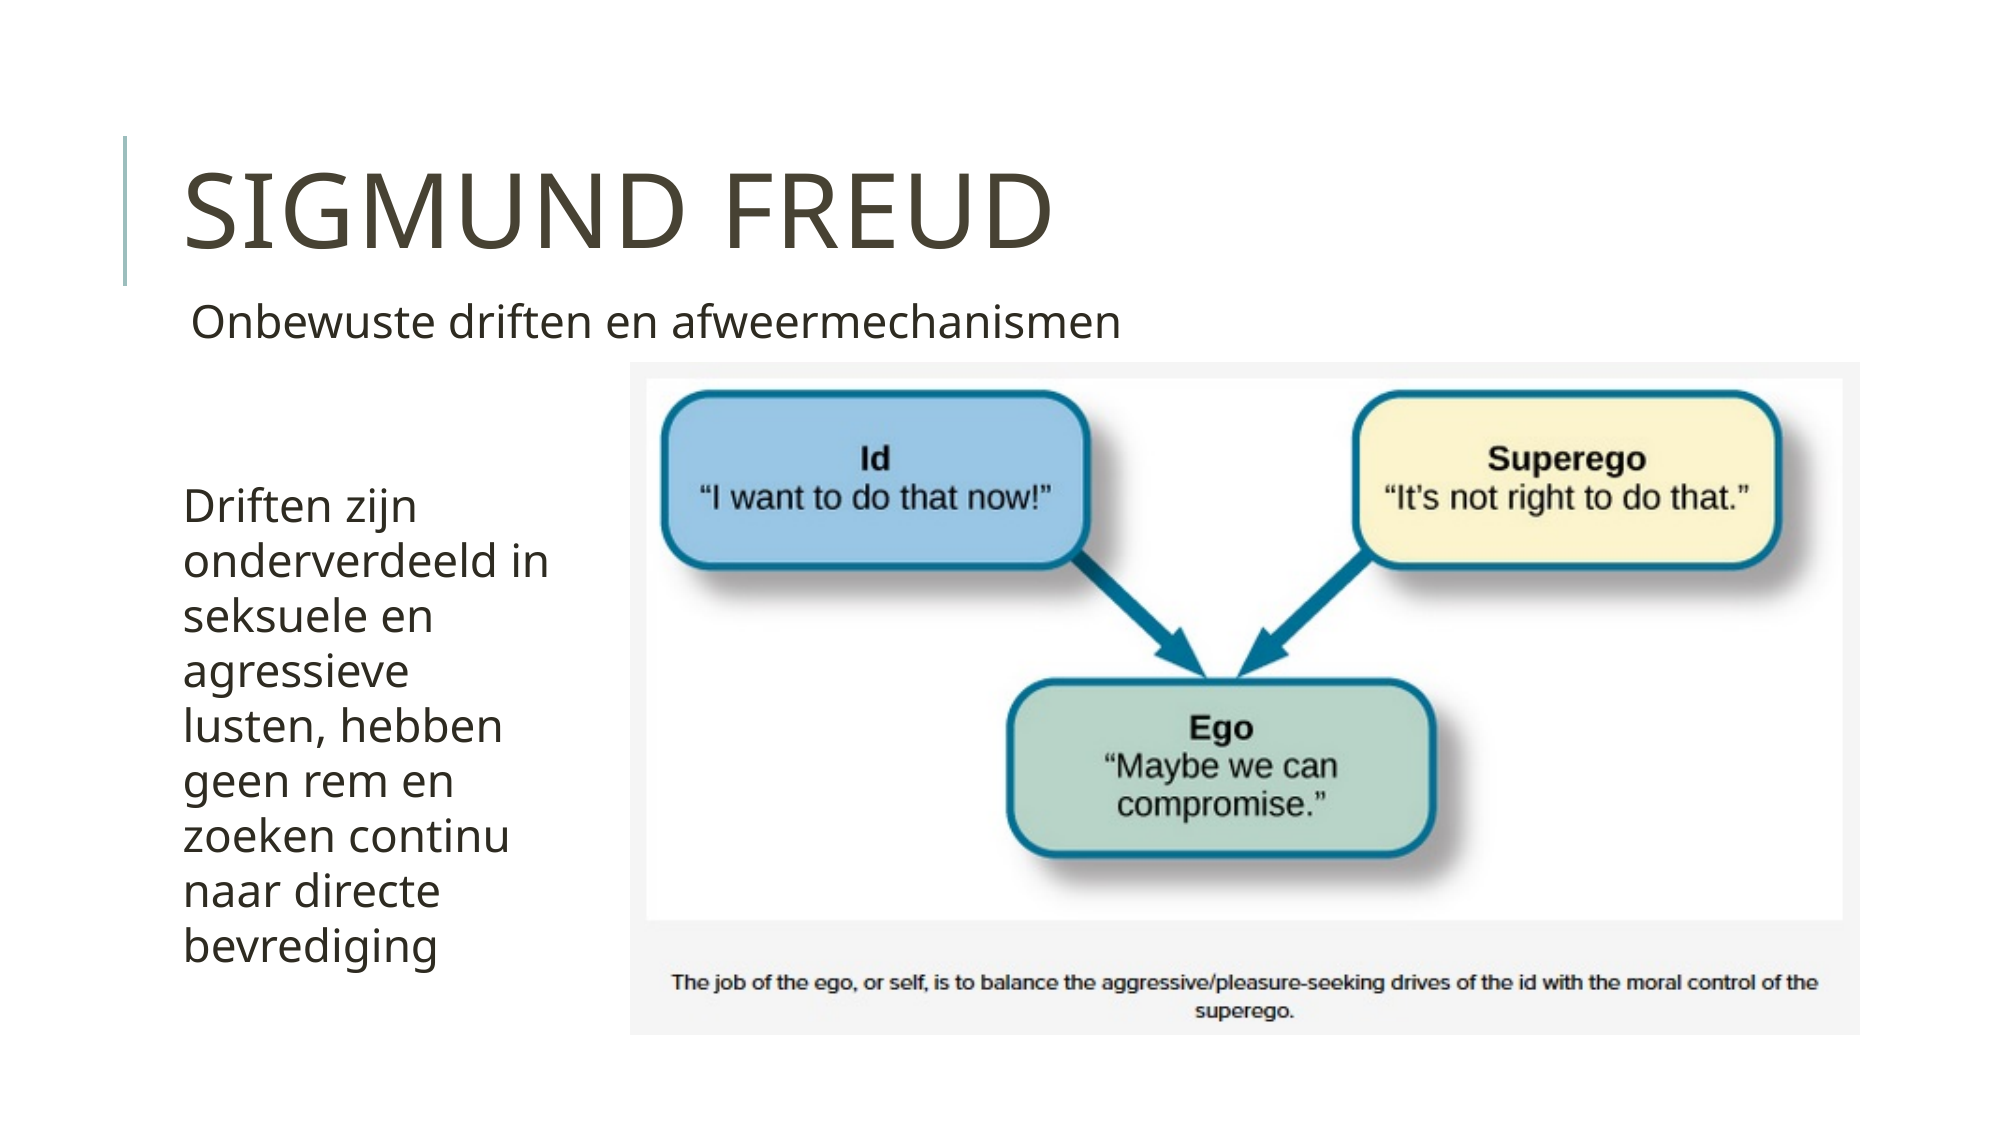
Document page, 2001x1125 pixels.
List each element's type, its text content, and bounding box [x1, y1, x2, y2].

title Sigmund FREUD [168, 96, 1763, 291]
text_box Driften zijn onderverdeeld in seksuele en agressieve lusten, hebben geen rem en zoeken continu naar directe bevrediging [168, 469, 573, 979]
list Onbewuste driften en afweermechanismen [168, 291, 1763, 952]
picture [629, 362, 1861, 1036]
